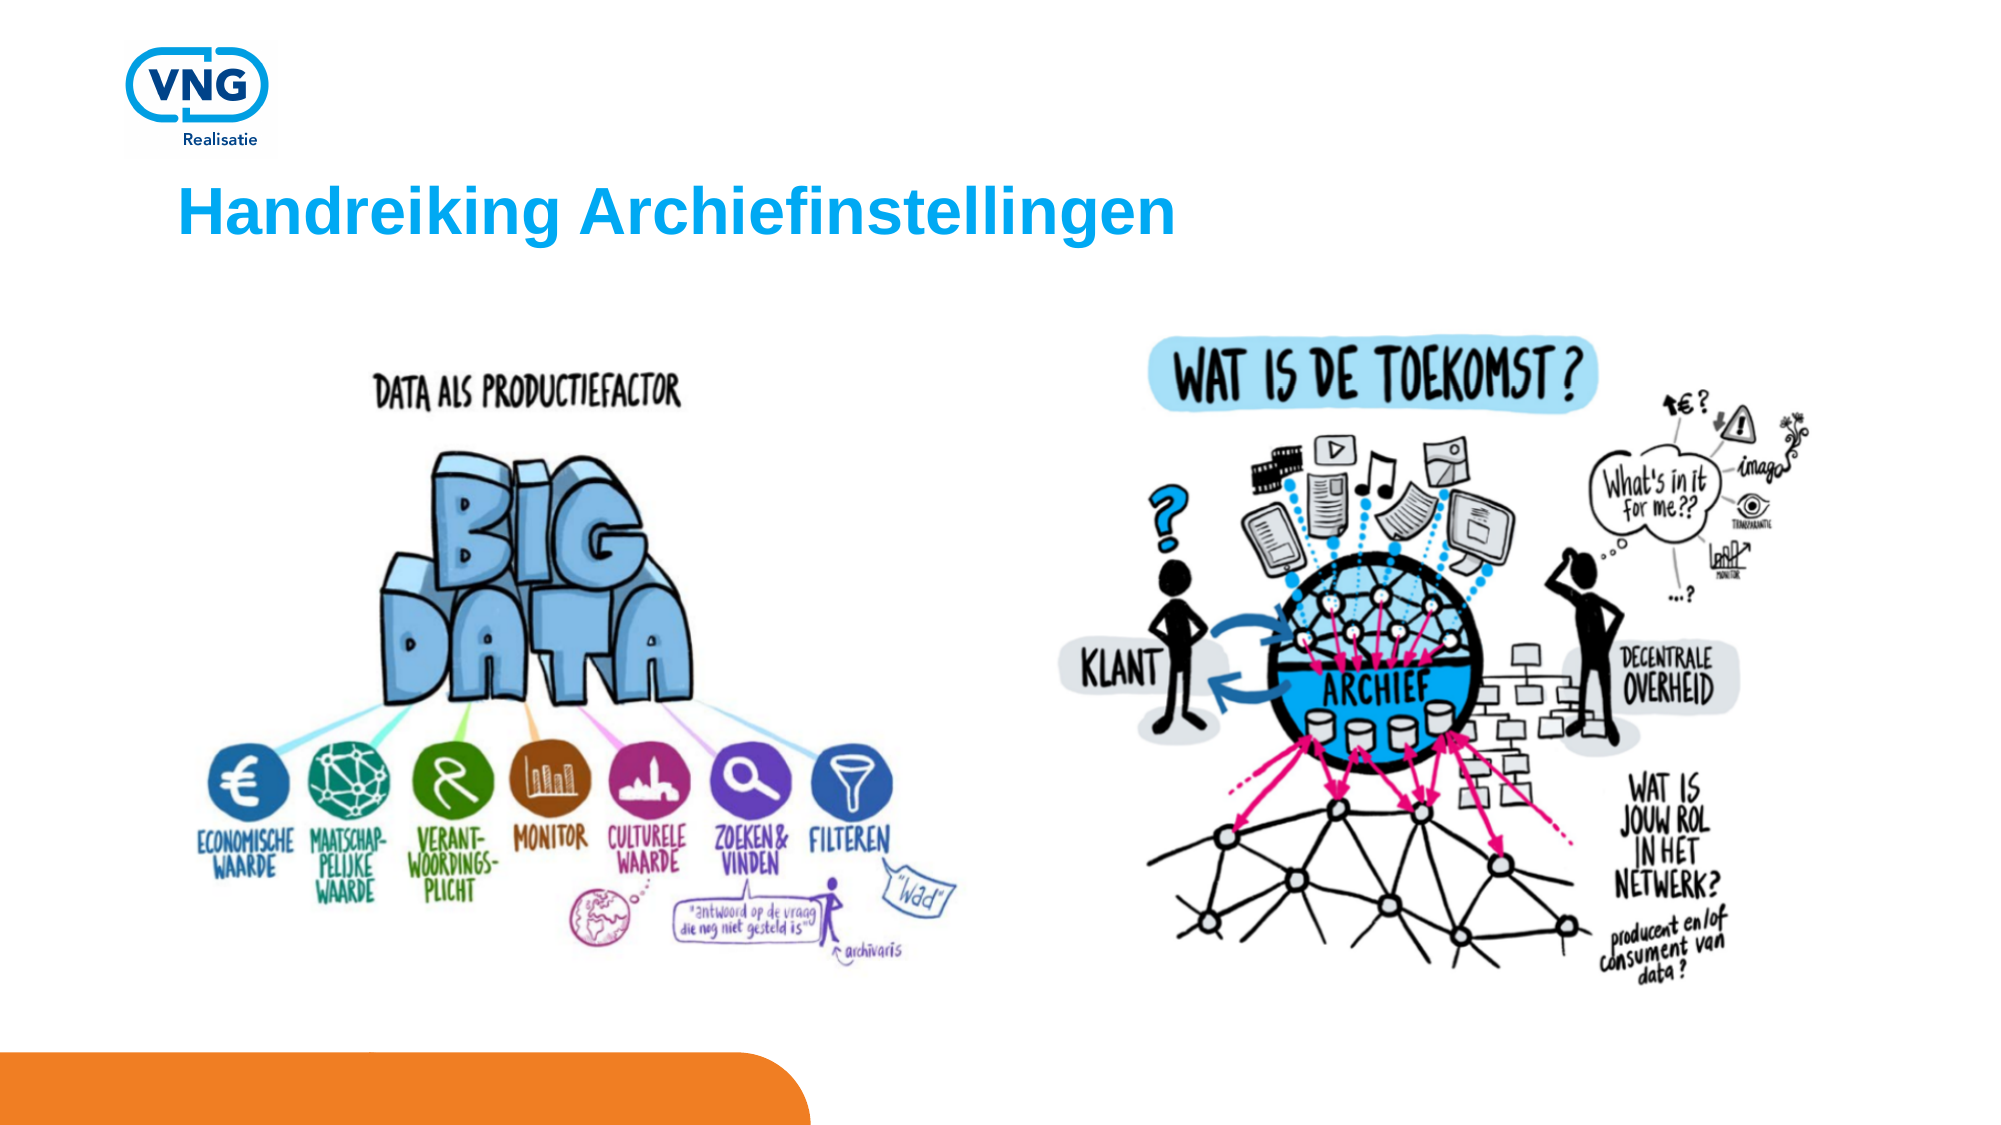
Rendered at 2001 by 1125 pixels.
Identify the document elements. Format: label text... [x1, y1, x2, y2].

title Handreiking Archiefinstellingen [177, 177, 1823, 296]
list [1025, 319, 1823, 1010]
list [177, 347, 975, 982]
picture [124, 40, 278, 159]
